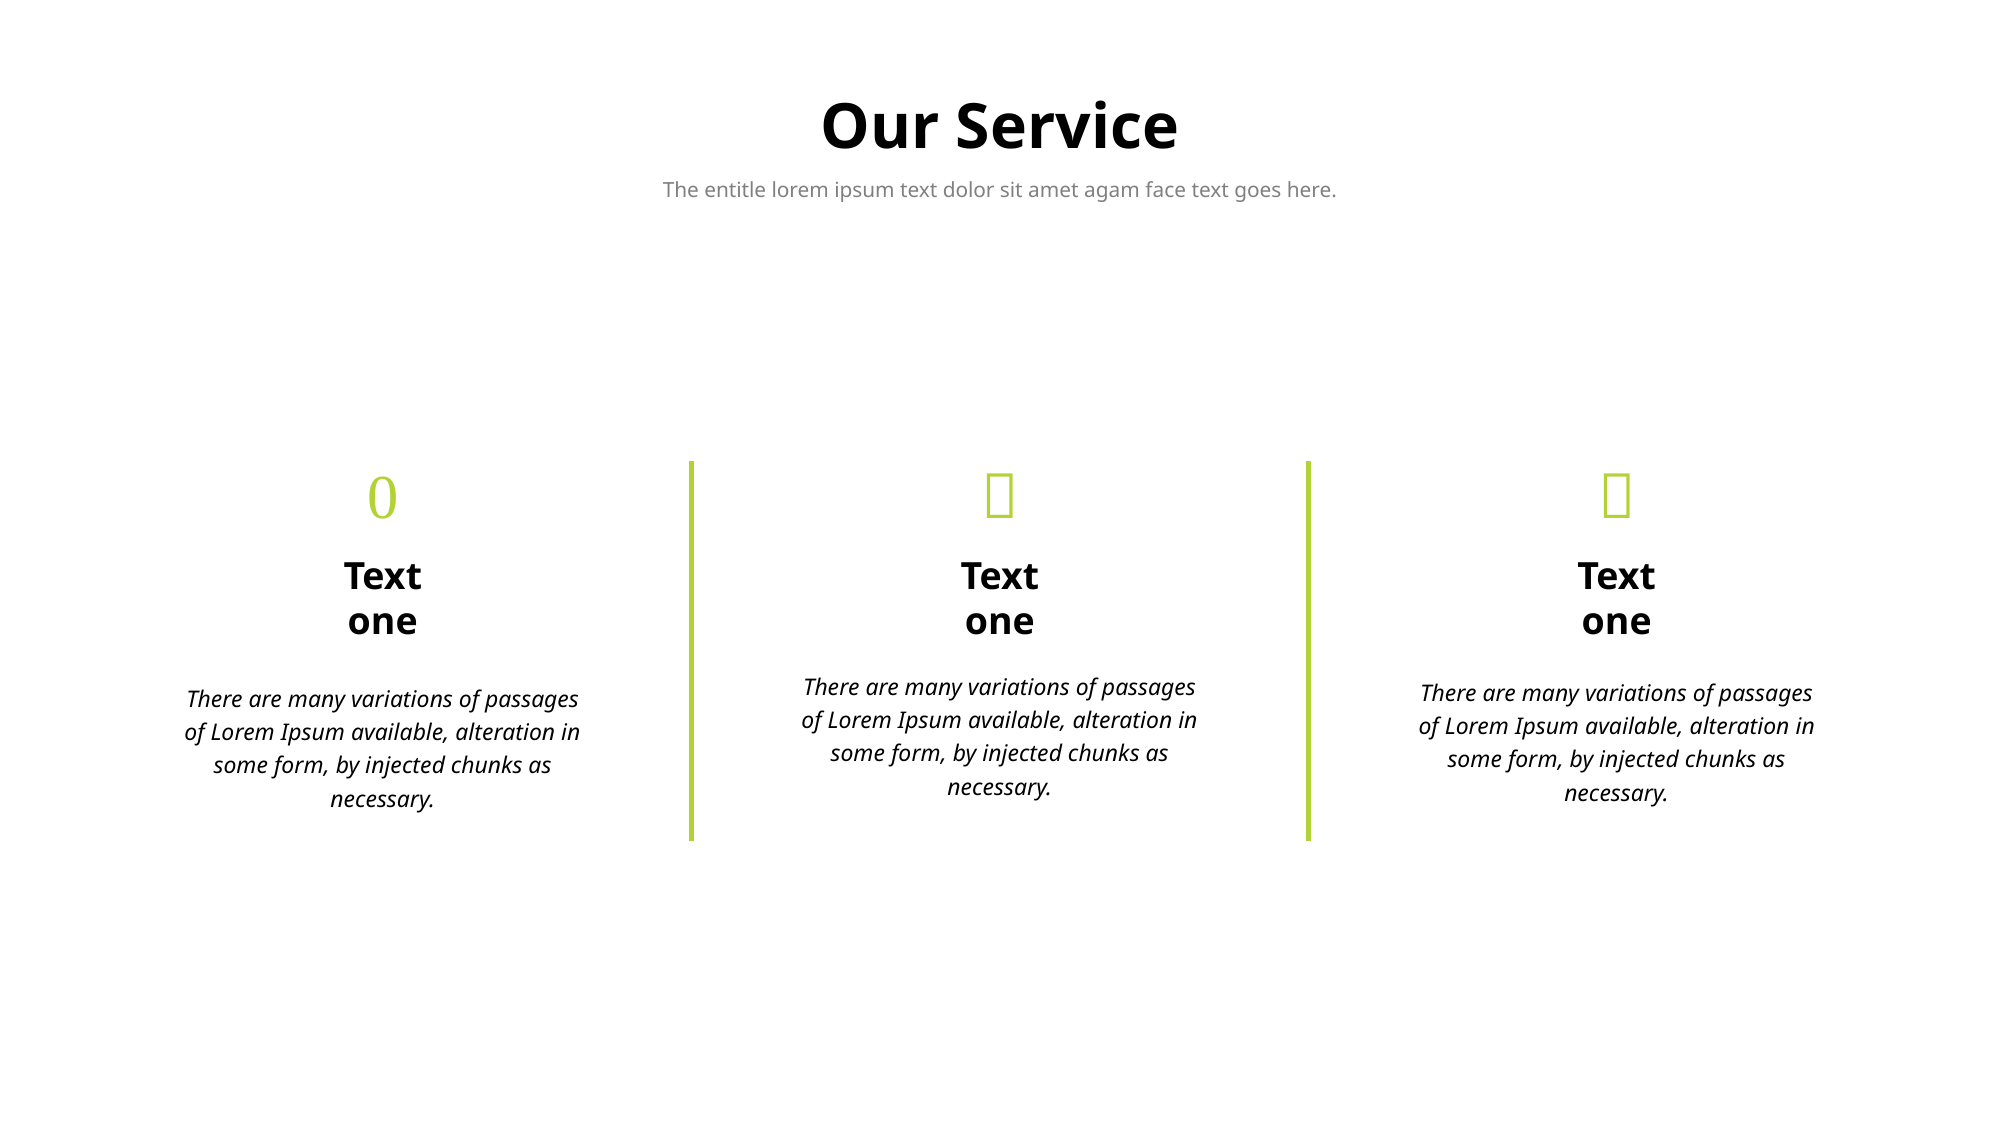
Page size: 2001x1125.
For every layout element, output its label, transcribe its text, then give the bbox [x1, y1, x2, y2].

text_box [1402, 447, 1831, 822]
title Our Service [137, 78, 1863, 179]
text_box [168, 447, 597, 828]
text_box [785, 447, 1214, 816]
subtitle The entitle lorem ipsum text dolor sit amet agam face text goes here. [137, 179, 1863, 204]
